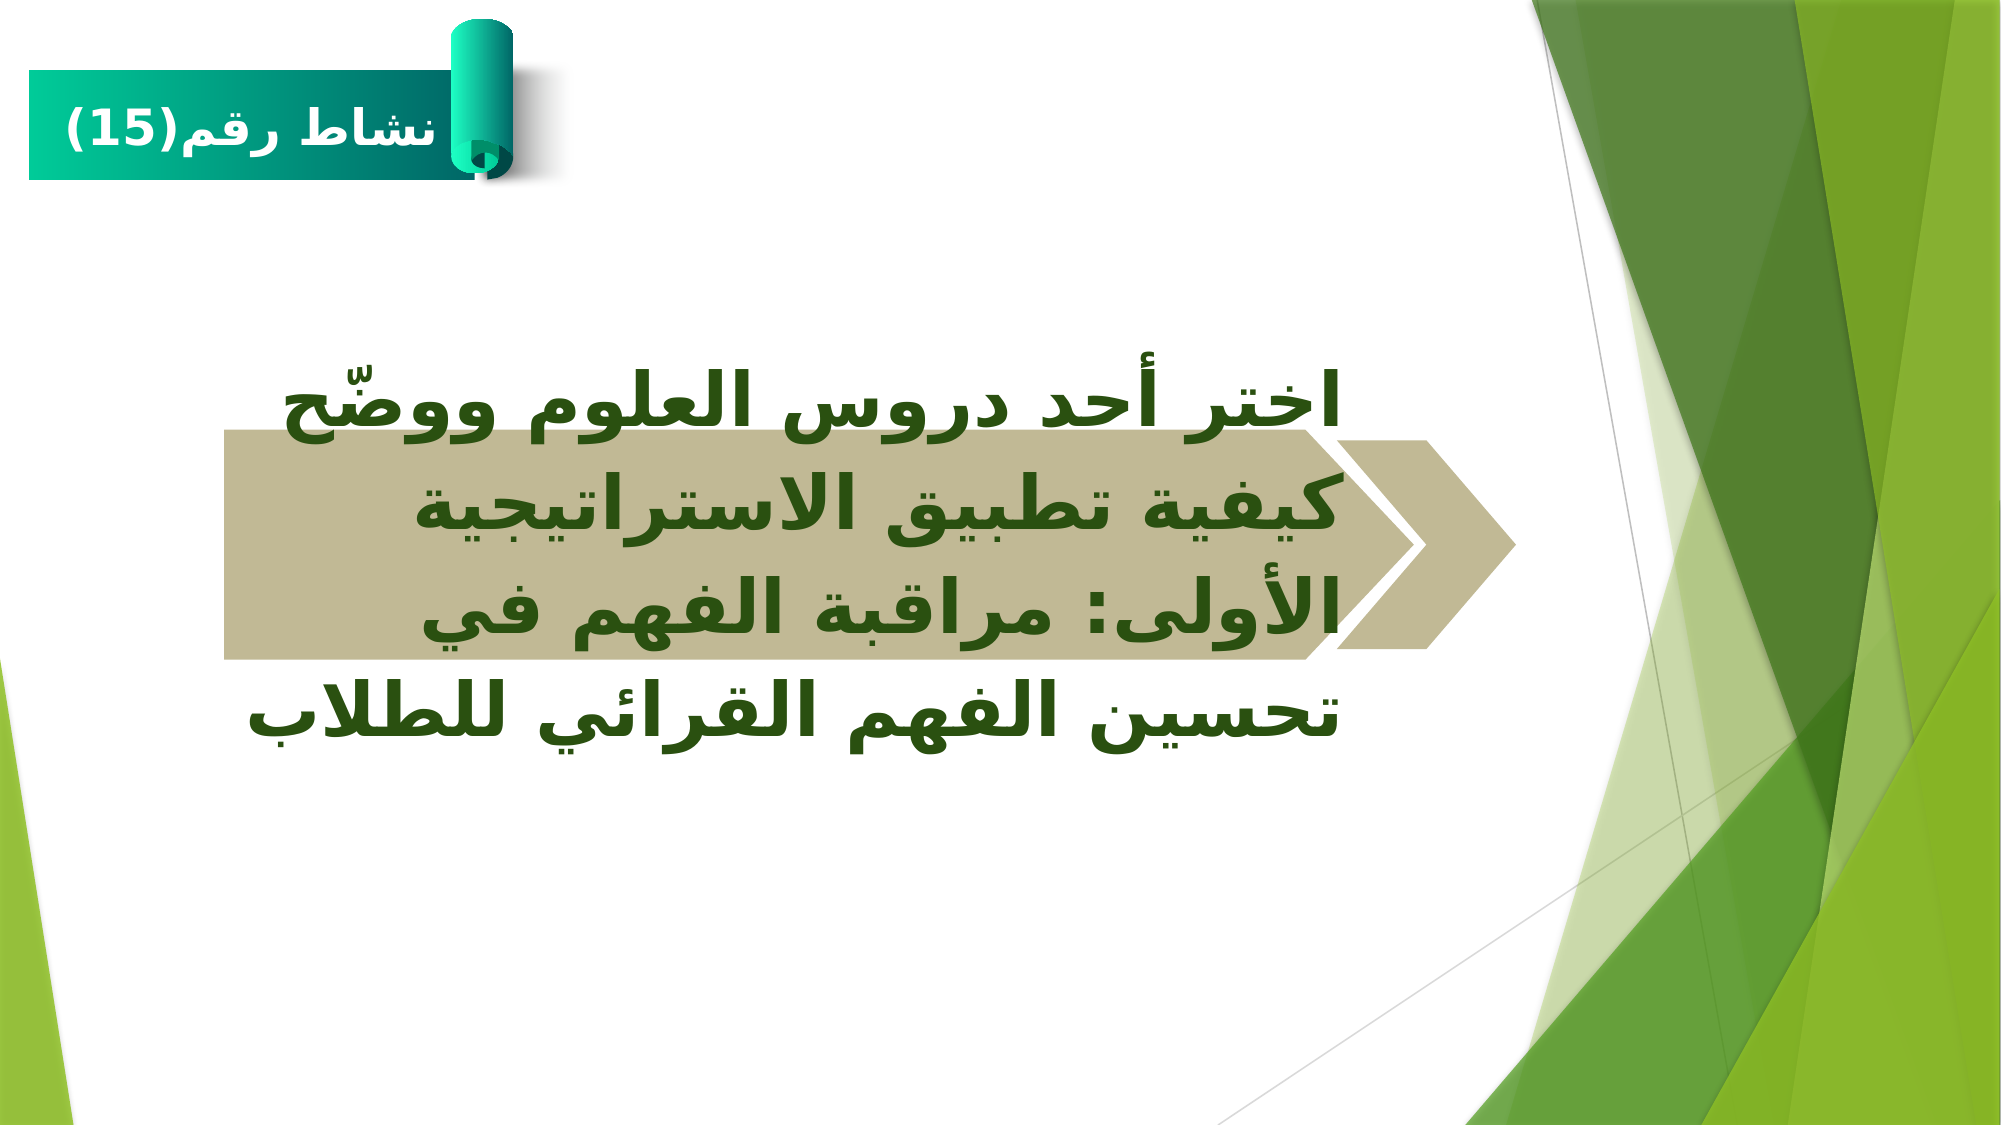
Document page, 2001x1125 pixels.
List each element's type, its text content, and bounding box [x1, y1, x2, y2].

text_box اختر أحد دروس العلوم ووضّح كيفية تطبيق الاستراتيجية الأولى: مراقبة الفهم في تحسين الفهم القرائي للطلاب [222, 428, 1415, 662]
text_box [1335, 438, 1518, 651]
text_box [28, 18, 579, 190]
